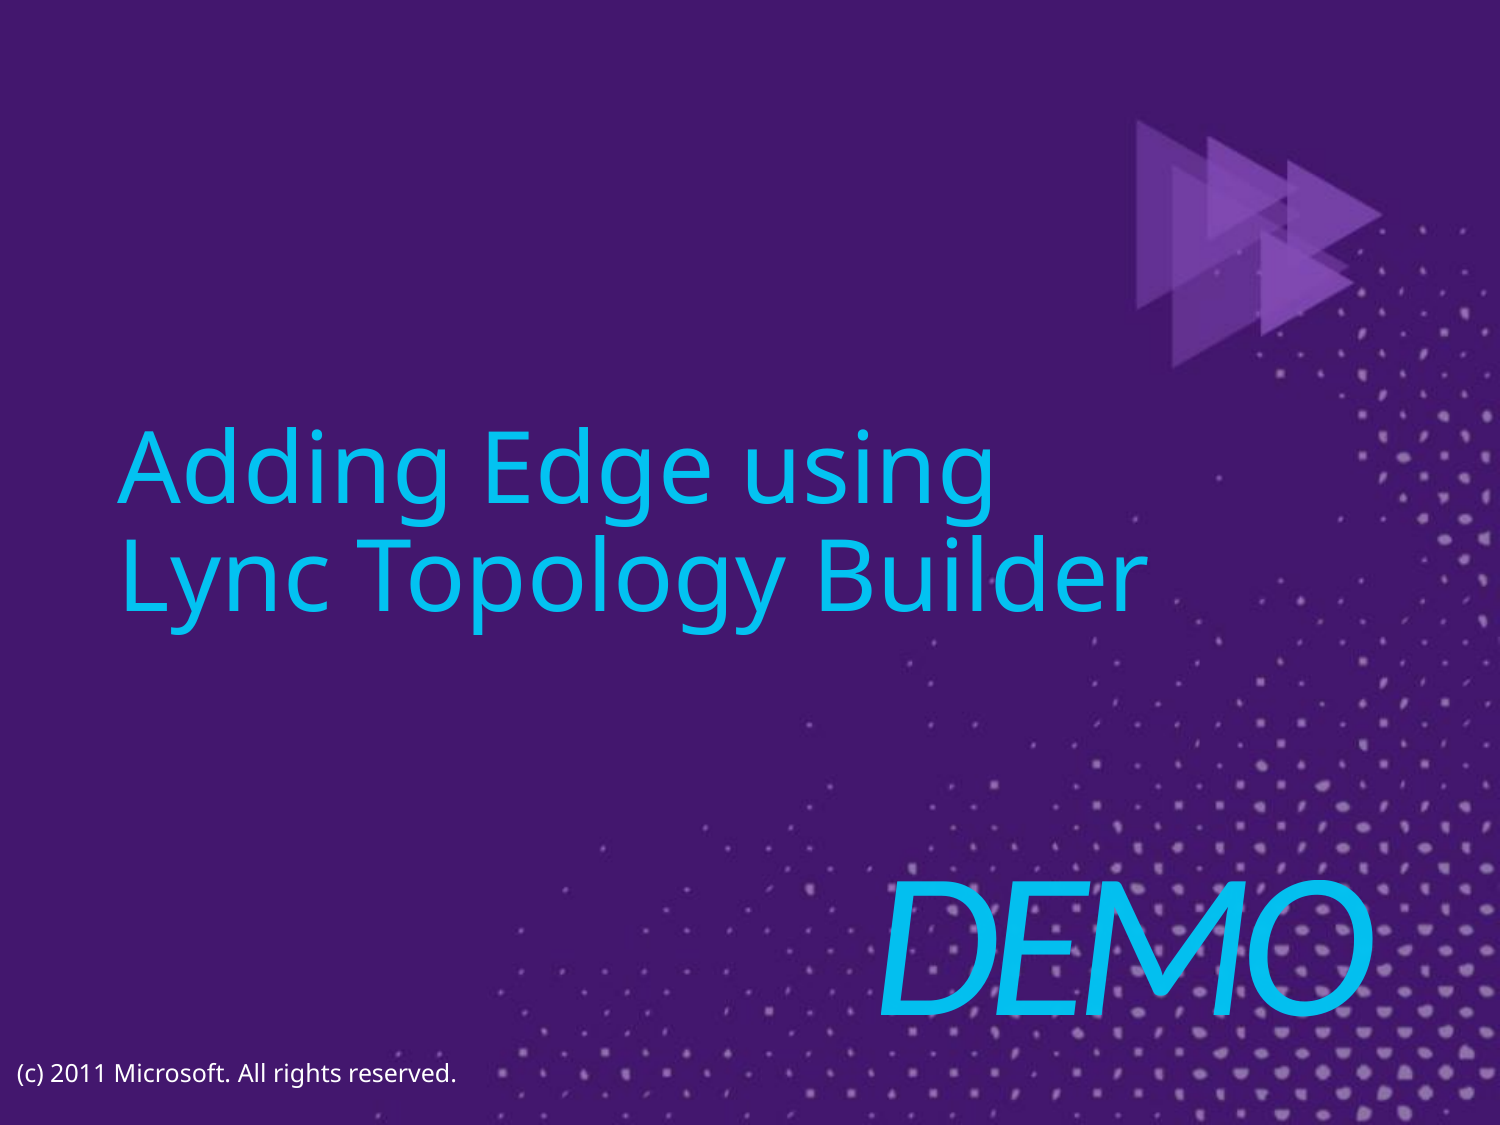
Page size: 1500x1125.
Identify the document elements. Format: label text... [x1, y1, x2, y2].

picture [0, 0, 1500, 1125]
list DEMO [131, 800, 1392, 1027]
title Adding Edge using Lync Topology Builder [102, 400, 1251, 651]
footer (c) 2011 Microsoft. All rights reserved. [0, 1042, 475, 1103]
